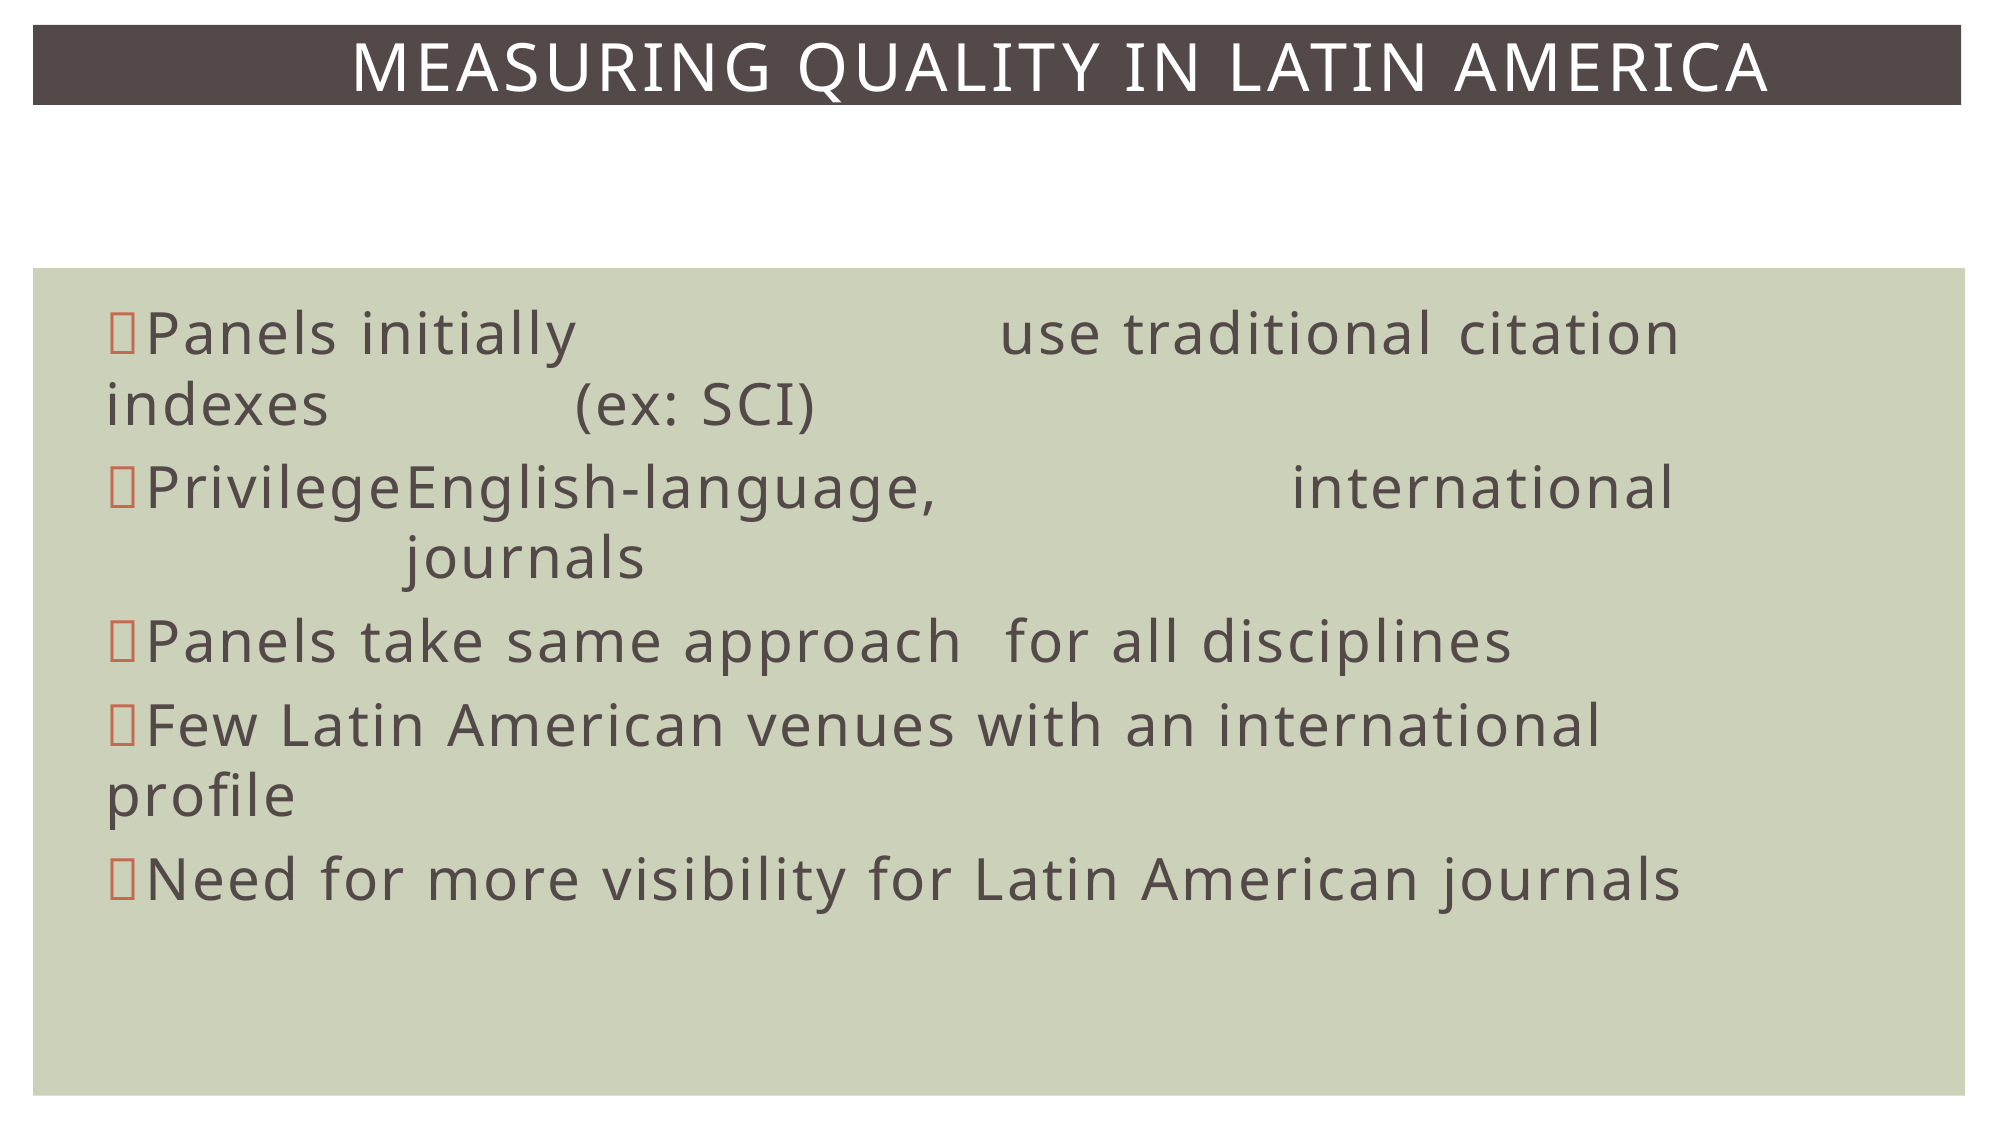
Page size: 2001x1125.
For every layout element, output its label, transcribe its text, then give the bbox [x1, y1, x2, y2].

text_box Panels initially use traditional citation indexes (ex: SCI) Privilege English-language, international journals Panels take same approach for all disciplines Few Latin American venues with an international profile Need for more visibility for Latin American journals [103, 296, 1704, 913]
text_box MEASURING QUALITY IN LATIN AMERICA [33, 24, 1962, 105]
